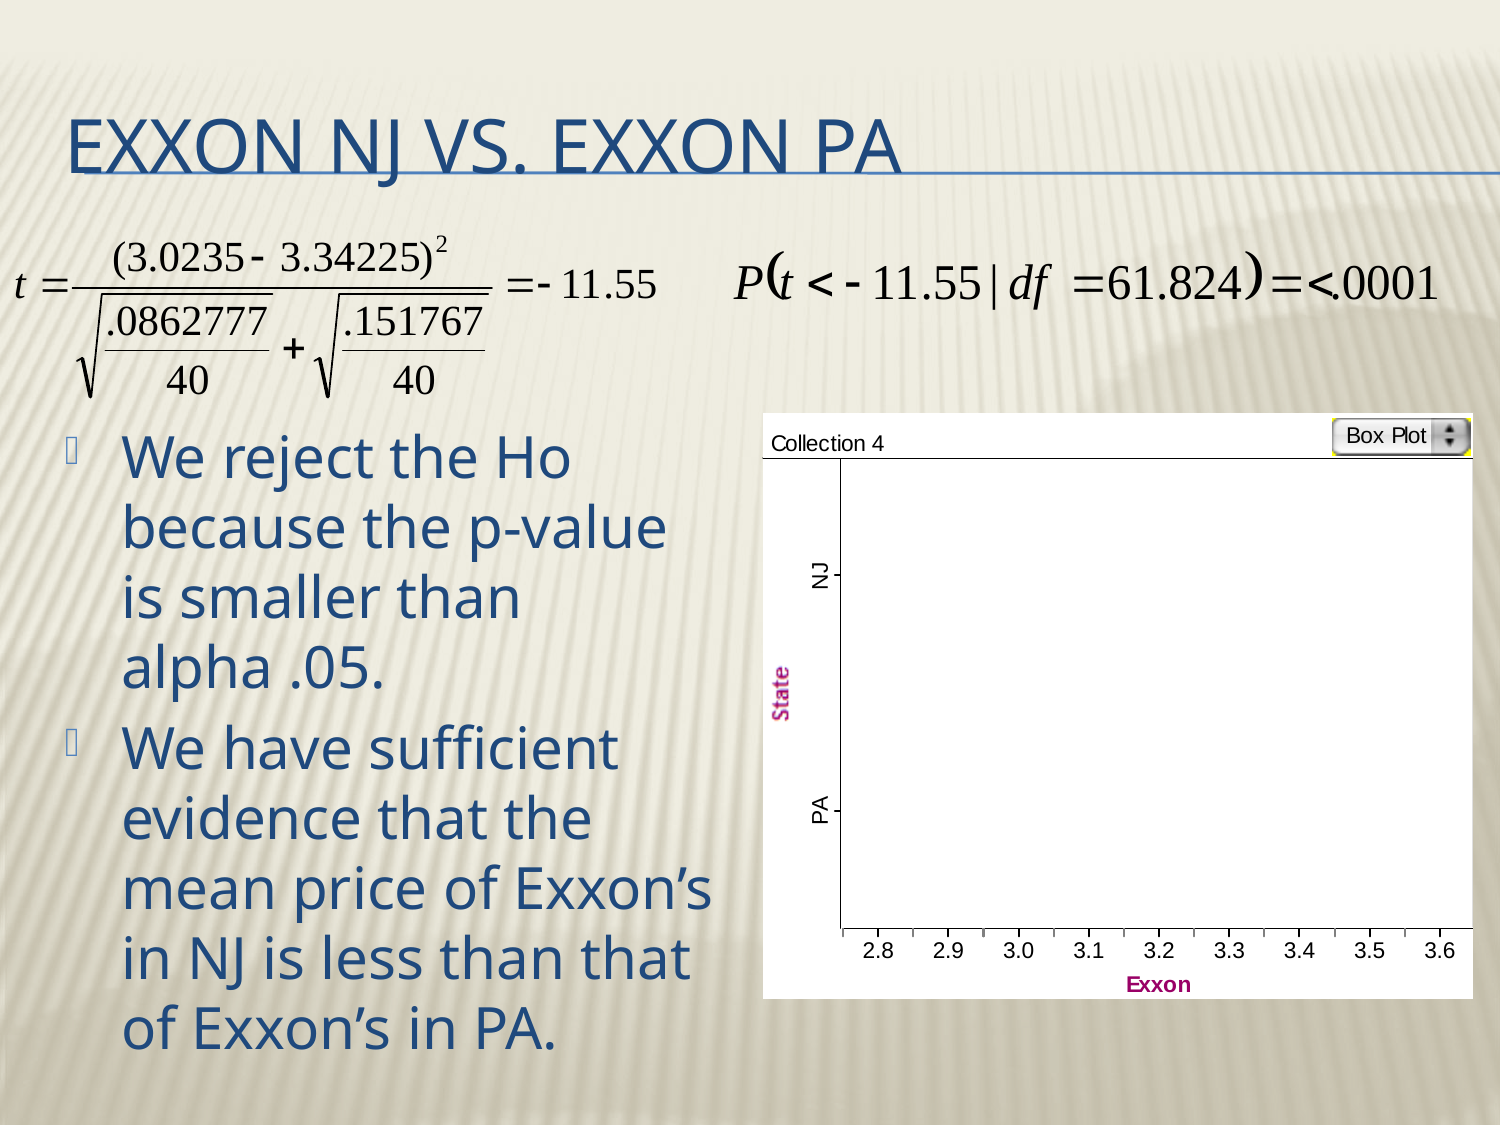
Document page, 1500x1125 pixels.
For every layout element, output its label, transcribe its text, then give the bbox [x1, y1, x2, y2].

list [762, 412, 1476, 1001]
list We reject the Ho because the p-value is smaller than alpha .05. We have sufficient evidence that the mean price of Exxon’s in NJ is less than that of Exxon’s in PA. [50, 412, 738, 1038]
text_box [724, 249, 1443, 322]
title Exxon NJ vs. Exxon PA [49, 75, 1475, 213]
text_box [8, 222, 665, 407]
